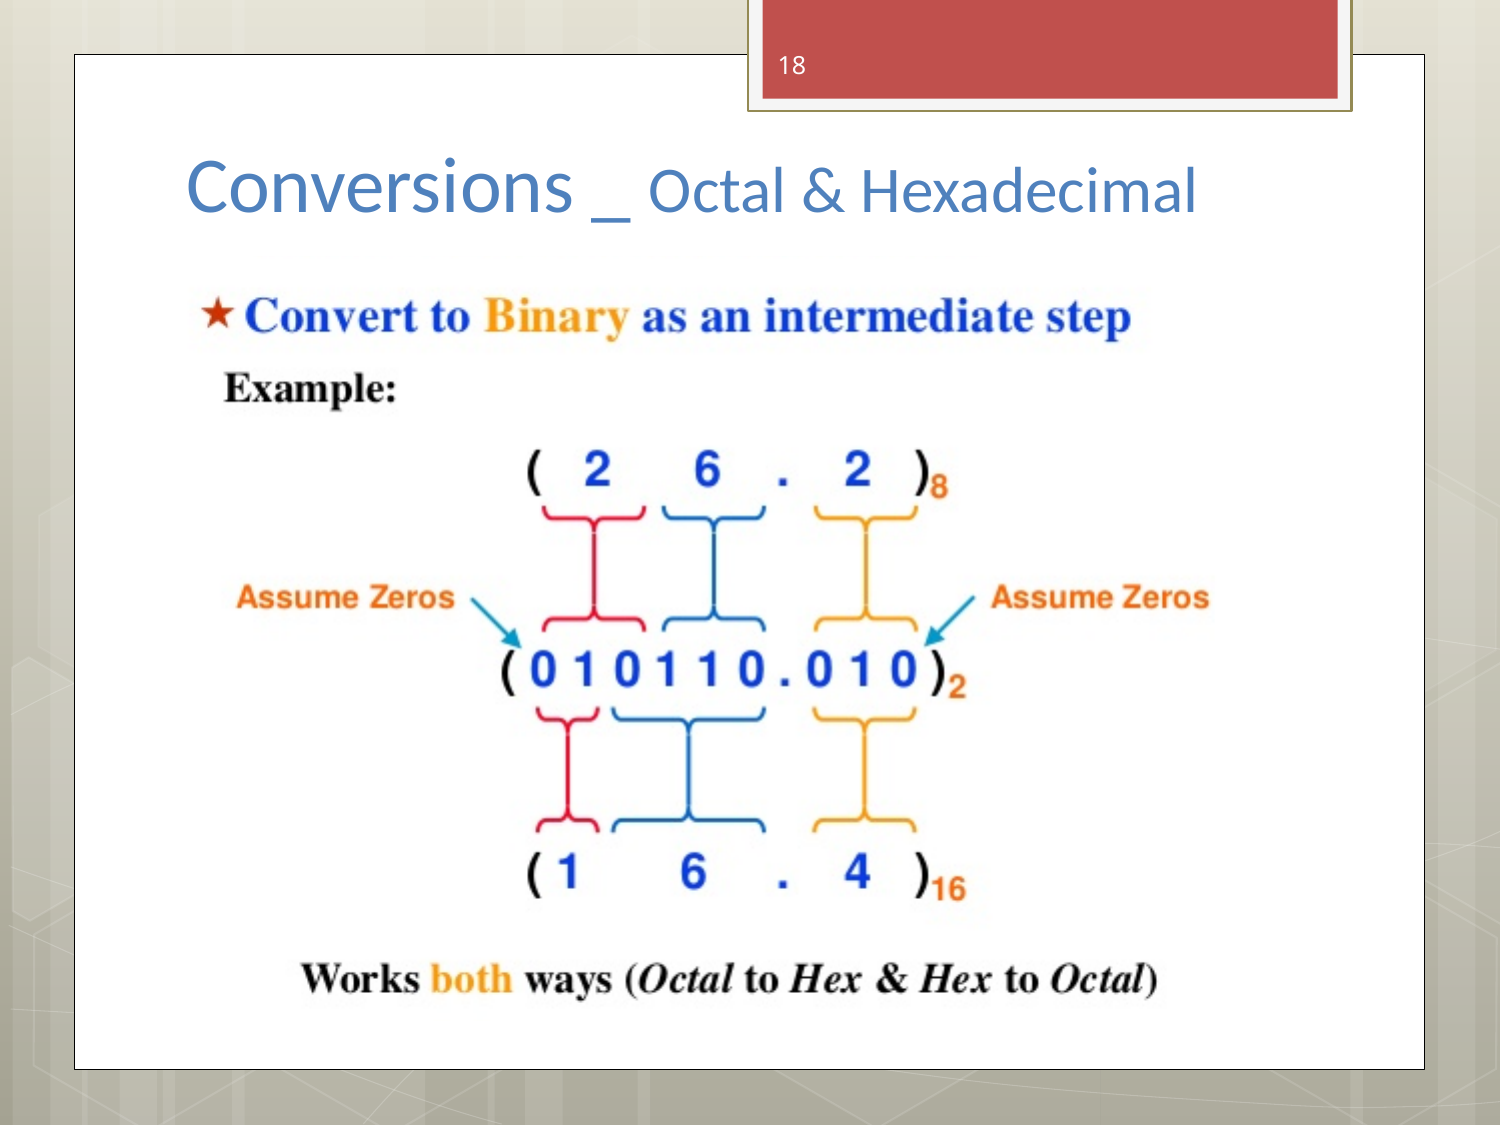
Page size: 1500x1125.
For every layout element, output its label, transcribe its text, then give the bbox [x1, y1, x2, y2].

title Conversions _ Octal & Hexadecimal [171, 125, 1412, 236]
slide_number 18 [762, 36, 982, 97]
picture [126, 255, 1403, 1022]
